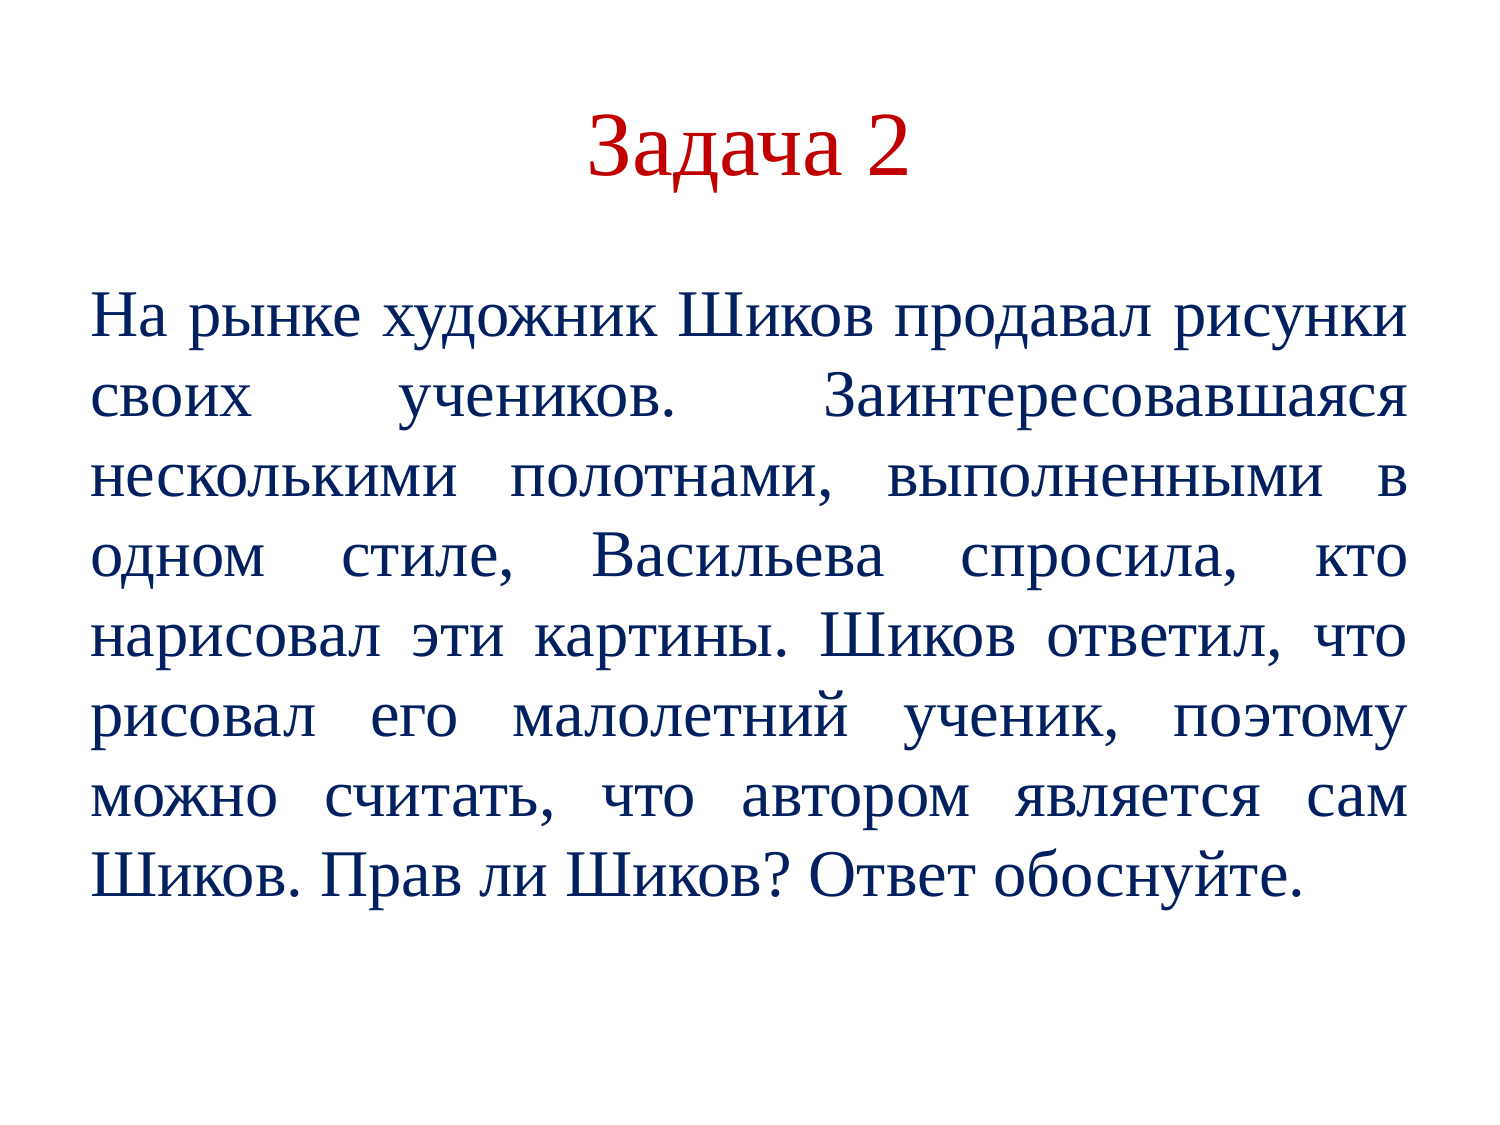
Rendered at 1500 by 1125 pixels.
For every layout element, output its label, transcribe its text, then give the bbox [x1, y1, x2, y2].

list На рынке художник Шиков продавал рисунки своих учеников. Заинтересовавшаяся несколькими полотнами, выполненными в одном стиле, Васильева спросила, кто нарисовал эти картины. Шиков ответил, что рисовал его малолетний ученик, поэтому можно считать, что автором является сам Шиков. Прав ли Шиков? Ответ обоснуйте. [75, 262, 1425, 1005]
title Задача 2 [75, 45, 1425, 233]
